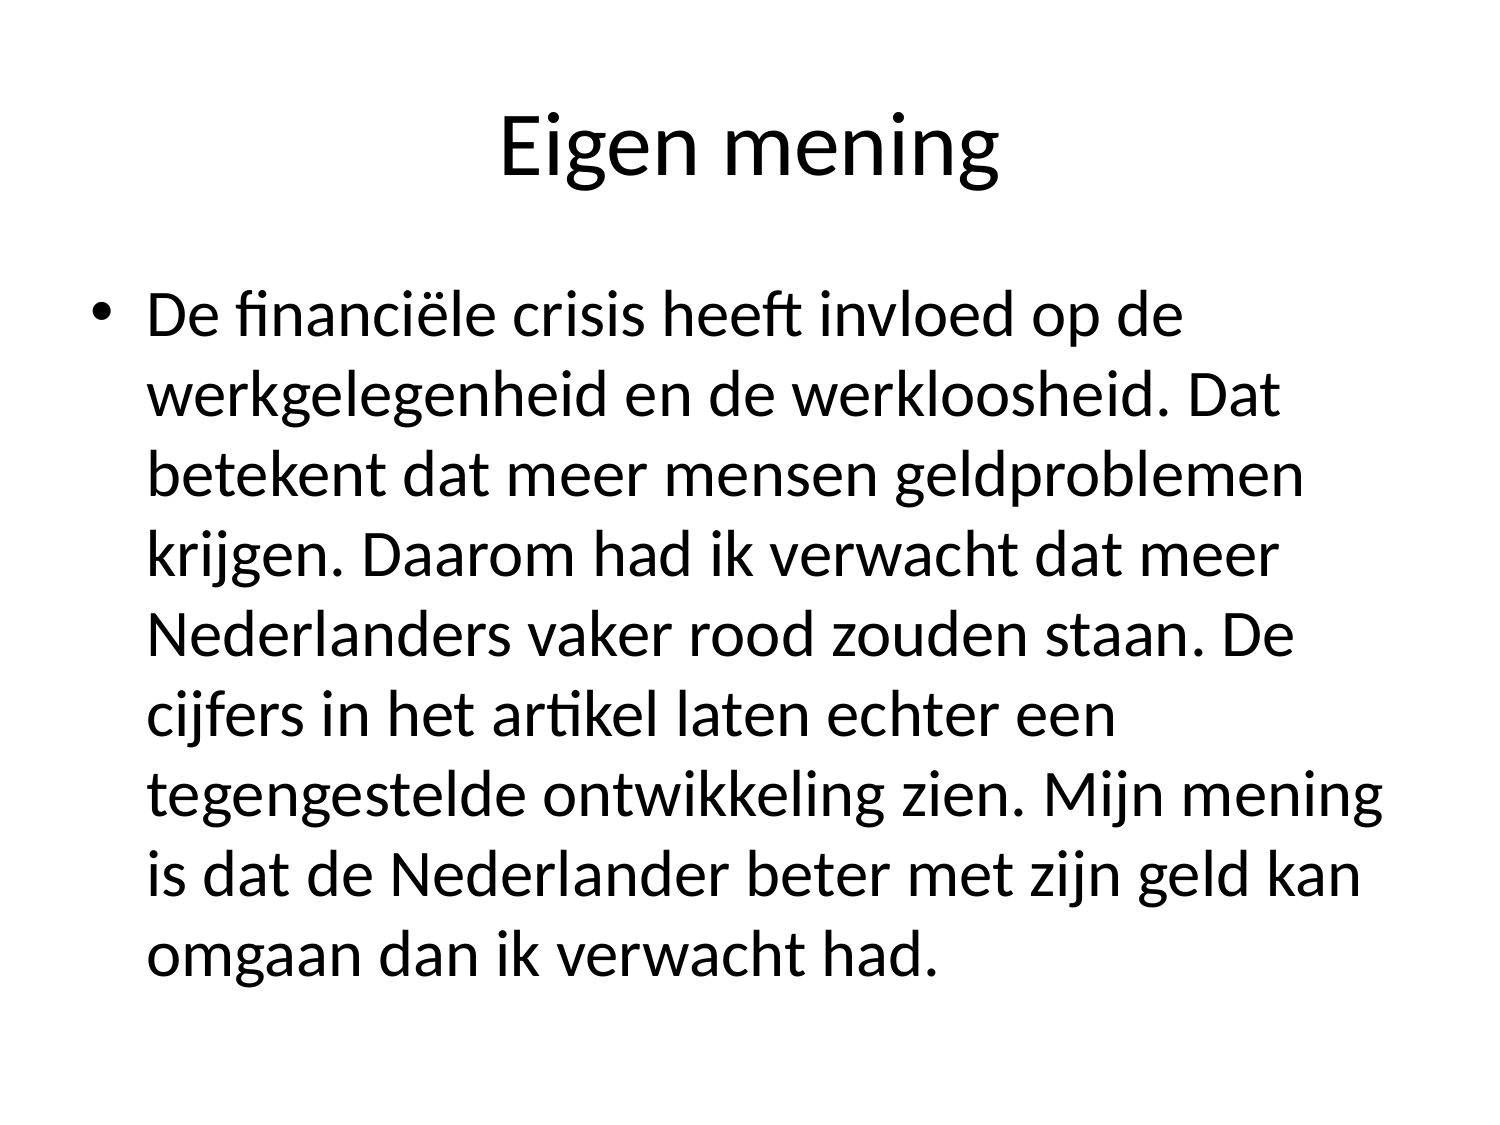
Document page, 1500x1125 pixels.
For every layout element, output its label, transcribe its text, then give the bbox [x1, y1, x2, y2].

list De financiële crisis heeft invloed op de werkgelegenheid en de werkloosheid. Dat betekent dat meer mensen geldproblemen krijgen. Daarom had ik verwacht dat meer Nederlanders vaker rood zouden staan. De cijfers in het artikel laten echter een tegengestelde ontwikkeling zien. Mijn mening is dat de Nederlander beter met zijn geld kan omgaan dan ik verwacht had. [75, 262, 1425, 1005]
title Eigen mening [75, 45, 1425, 233]
